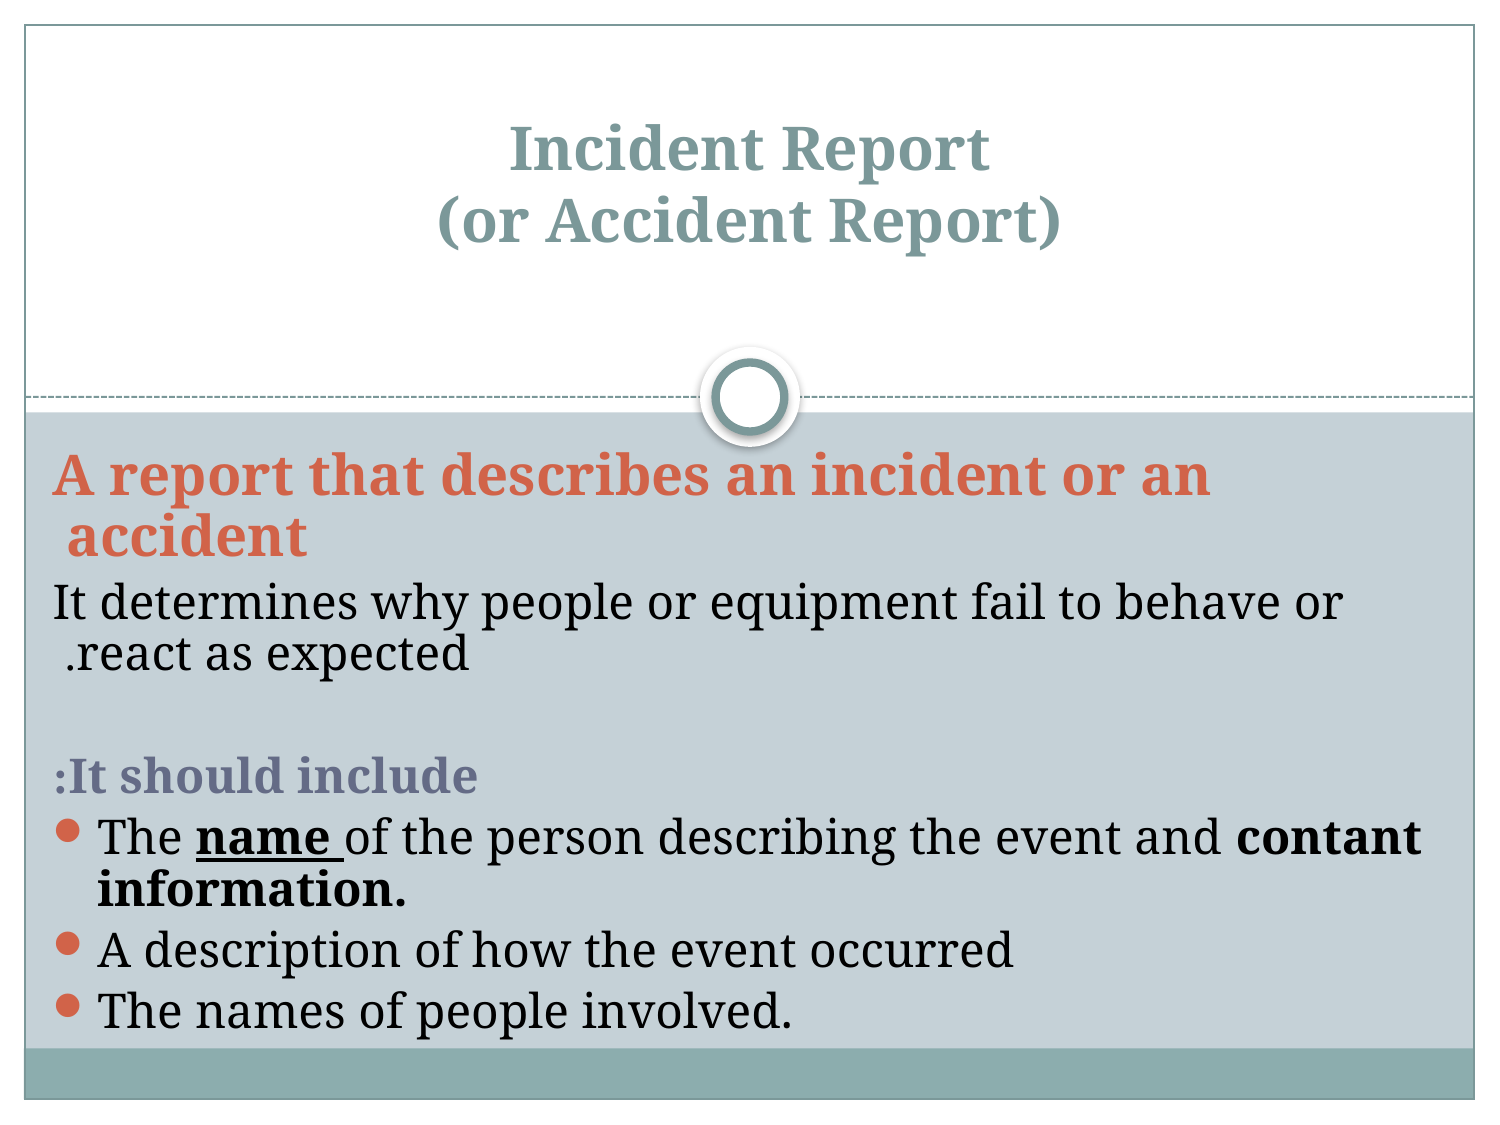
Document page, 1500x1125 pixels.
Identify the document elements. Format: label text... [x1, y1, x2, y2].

title Incident Report (or Accident Report) [49, 137, 1451, 263]
list A report that describes an incident or an accident It determines why people or equipment fail to behave or react as expected. It should include: The name of the person describing the event and contant information. A description of how the event occurred The names of people involved. [37, 370, 1438, 1125]
